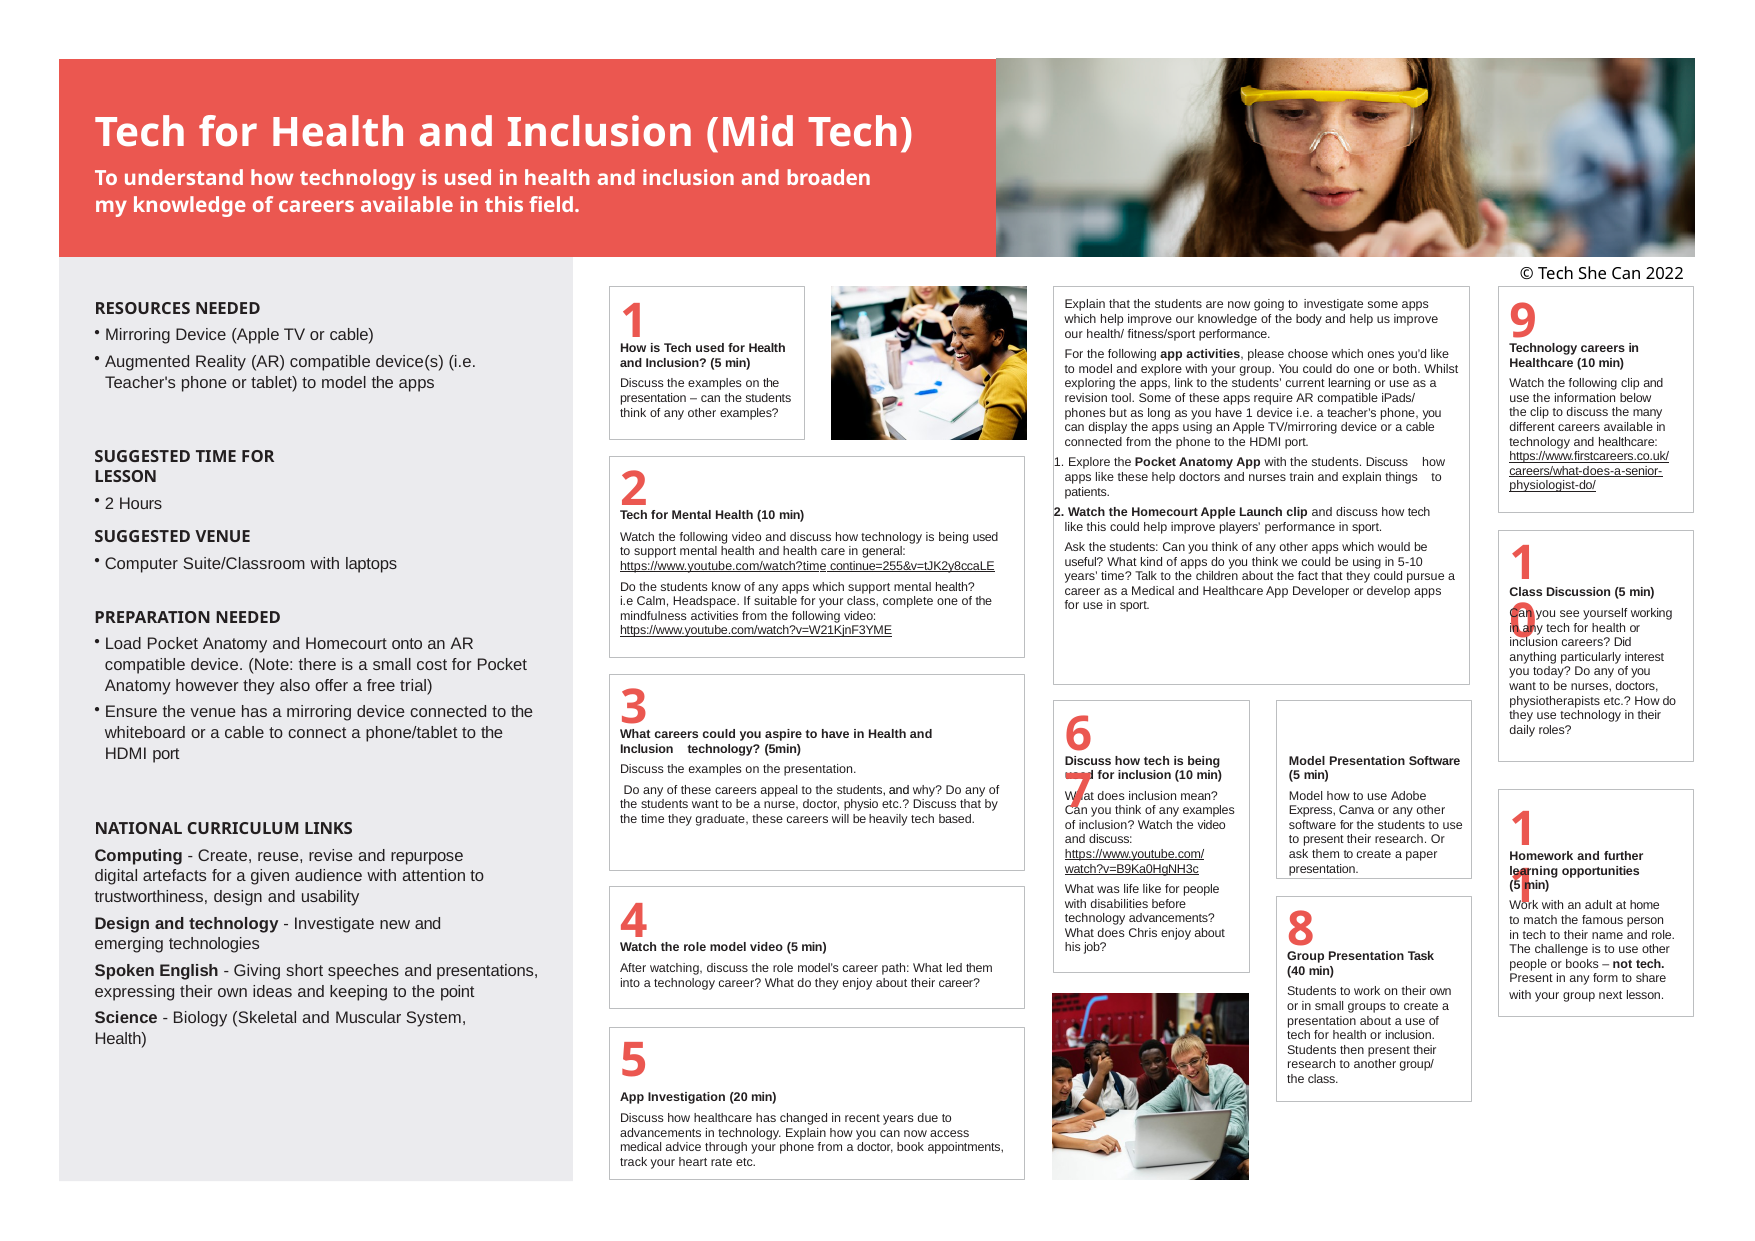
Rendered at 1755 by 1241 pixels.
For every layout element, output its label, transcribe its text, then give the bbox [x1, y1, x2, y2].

text_box SUGGESTED VENUE Computer Suite/Classroom with laptops [92, 517, 406, 576]
text_box 2 [620, 455, 650, 499]
text_box Technology careers in Healthcare (10 min) Watch the following clip and use the information below the clip to discuss the many different careers available in technology and healthcare: https://www.firstcareers.co.uk/ careers/what-does-a-senior-physiologist-do/ [1509, 337, 1684, 495]
text_box 11 [1509, 803, 1546, 845]
text_box Model Presentation Software (5 min) Model how to use Adobe Express, Canva or any other software for the students to use to present their research. Or ask them to create a paper presentation. [1289, 750, 1465, 863]
text_box How is Tech used for Health and Inclusion? (5 min) Discuss the examples on the presentation – can the students think of any other examples? [620, 337, 795, 422]
text_box Watch the role model video (5 min) After watching, discuss the role model’s career path: What led them into a technology career? What do they enjoy about their career? [620, 931, 1000, 992]
text_box 9 [1509, 290, 1541, 337]
text_box [1498, 530, 1509, 762]
text_box Explain that the students are now going to investigate some apps which help improve our knowledge of the body and help us improve our health/ fitness/sport performance. For the following app activities, please choose which ones you’d like to model and explore with your group. You could do one or both. Whilst exploring the apps, link to the students’ current learning or use as a revision tool. Some of these apps require AR compatible iPads/ phones but as long as you have 1 device i.e. a teacher’s phone, you can display the apps using an Apple TV/mirroring device or a cable connected from the phone to the HDMI port. Explore the Pocket Anatomy App with the students. Discuss how apps like these help doctors and nurses train and explain things to patients. Watch the Homecourt Apple Launch clip and discuss how tech like this could help improve players’ performance in sport. Ask the students: Can you think of any other apps which would be useful? What kind of apps do you think we could be using in 5-10 years’ time? Talk to the children about the fact that they could pursue a career as a Medical and Healthcare App Developer or develop apps for use in sport. [1053, 286, 1470, 685]
text_box 3 [620, 673, 652, 723]
text_box NATIONAL CURRICULUM LINKS Computing - Create, reuse, revise and repurpose digital artefacts for a given audience with attention to trustworthiness, design and usability Design and technology - Investigate new and emerging technologies Spoken English - Giving short speeches and presentations, expressing their own ideas and keeping to the point Science - Biology (Skeletal and Muscular System, Health) [92, 808, 545, 1051]
text_box PREPARATION NEEDED Load Pocket Anatomy and Homecourt onto an AR compatible device. (Note: there is a small cost for Pocket Anatomy however they also offer a free trial) Ensure the venue has a mirroring device connected to the whiteboard or a cable to connect a phone/tablet to the HDMI port [92, 597, 537, 787]
text_box App Investigation (20 min) Discuss how healthcare has changed in recent years due to advancements in technology. Explain how you can now access medical advice through your phone from a doctor, book appointments, track your heart rate etc. [620, 1081, 1009, 1171]
text_box Tech for Mental Health (10 min) Watch the following video and discuss how technology is being used to support mental health and health care in general: https://www.youtube.com/watch?time continue=255&v=tJK2y8ccaLE Do the students know of any apps which support mental health? i.e Calm, Headspace. If suitable for your class, complete one of the mindfulness activities from the following video: https://www.youtube.com/watch?v=W21KjnF3YME [620, 499, 1012, 633]
text_box Homework and further learning opportunities (5 min) Work with an adult at home to match the famous person in tech to their name and role. The challenge is to use other people or books – not tech. Present in any form to share with your group next lesson. [1509, 845, 1679, 1004]
text_box Class Discussion (5 min) Can you see yourself working in any tech for health or inclusion careers? Did anything particularly interest you today? Do any of you want to be nurses, doctors, physiotherapists etc.? How do they use technology in their daily roles? [1509, 576, 1684, 803]
text_box Discuss how tech is being used for inclusion (10 min) What does inclusion mean? Can you think of any examples of inclusion? Watch the video and discuss: https://www.youtube.com/ watch?v=B9Ka0HgNH3c What was life like for people with disabilities before technology advancements? What does Chris enjoy about his job? [1064, 762, 1239, 957]
picture [831, 286, 1027, 440]
picture [996, 58, 1696, 258]
text_box 6 7 [1064, 700, 1316, 762]
title Tech for Health and Inclusion (Mid Tech) To understand how technology is used in health and inclusion and broaden my knowledge of careers available in this field. [92, 82, 953, 313]
text_box SUGGESTED TIME FOR LESSON 2 Hours [92, 437, 338, 496]
text_box [1560, 530, 1694, 762]
text_box 5 [620, 1026, 653, 1081]
text_box © Tech She Can 2022 [1430, 255, 1717, 290]
picture [1052, 993, 1249, 1180]
text_box 10 [1509, 529, 1560, 576]
text_box [1498, 789, 1694, 1017]
text_box 1 [620, 287, 640, 337]
text_box 4 [620, 887, 655, 931]
text_box Group Presentation Task (40 min) Students to work on their own or in small groups to create a presentation about a use of tech for health or inclusion. Students then present their research to another group/ the class. [1286, 945, 1458, 1088]
text_box RESOURCES NEEDED Mirroring Device (Apple TV or cable) Augmented Reality (AR) compatible device(s) (i.e. Teacher's phone or tablet) to model the apps [92, 288, 539, 415]
text_box 8 [1287, 895, 1321, 945]
text_box What careers could you aspire to have in Health and Inclusion technology? (5min) Discuss the examples on the presentation. Do any of these careers appeal to the students, and why? Do any of the students want to be a nurse, doctor, physio etc.? Discuss that by the time they graduate, these careers will be heavily tech based. [620, 723, 1015, 851]
